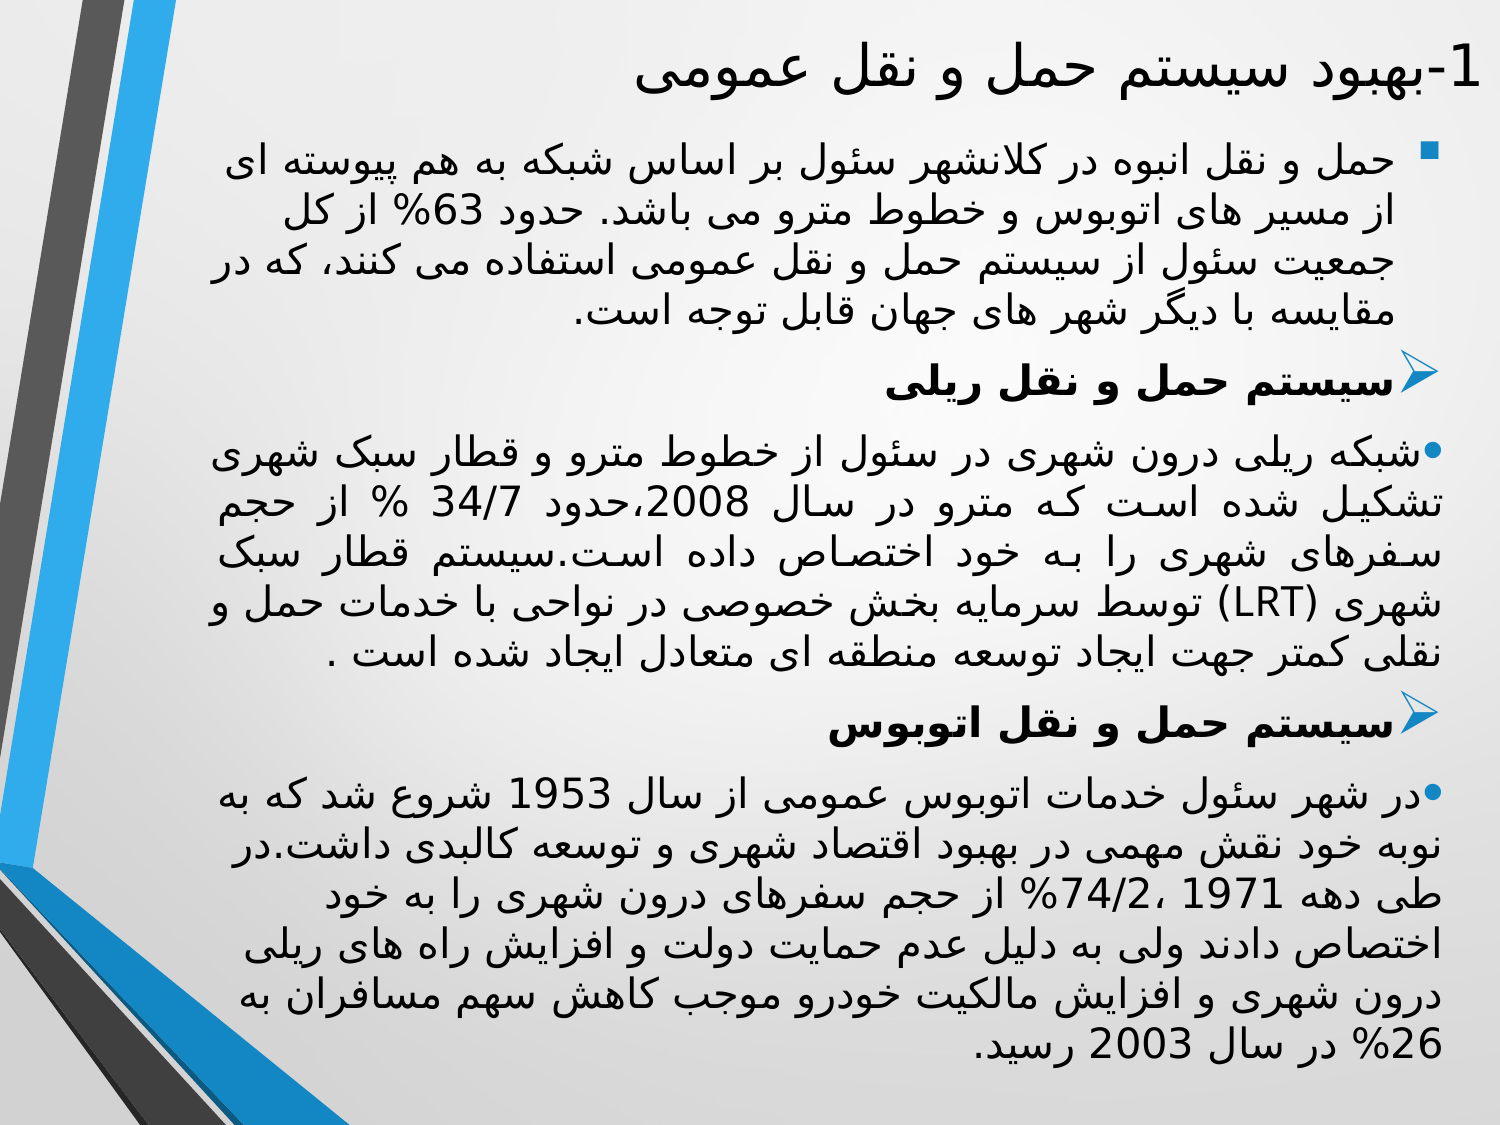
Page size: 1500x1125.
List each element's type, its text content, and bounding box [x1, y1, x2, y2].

list حمل و نقل انبوه در کلانشهر سئول بر اساس شبکه به هم پیوسته ای از مسیر های اتوبوس و خطوط مترو می باشد. حدود 63% از کل جمعیت سئول از سیستم حمل و نقل عمومی استفاده می کنند، که در مقایسه با دیگر شهر های جهان قابل توجه است. سیستم حمل و نقل ریلی شبکه ریلی درون شهری در سئول از خطوط مترو و قطار سبک شهری تشکیل شده است که مترو در سال 2008،حدود 34/7 % از حجم سفرهای شهری را به خود اختصاص داده است.سیستم قطار سبک شهری (LRT) توسط سرمایه بخش خصوصی در نواحی با خدمات حمل و نقلی کمتر جهت ایجاد توسعه منطقه ای متعادل ایجاد شده است . سیستم حمل و نقل اتوبوس در شهر سئول خدمات اتوبوس عمومی از سال 1953 شروع شد که به نوبه خود نقش مهمی در بهبود اقتصاد شهری و توسعه کالبدی داشت.در طی دهه 1971 ،74/2% از حجم سفرهای درون شهری را به خود اختصاص دادند ولی به دلیل عدم حمایت دولت و افزایش راه های ریلی درون شهری و افزایش مالکیت خودرو موجب کاهش سهم مسافران به 26% در سال 2003 رسید. [194, 326, 1459, 873]
title 1-بهبود سیستم حمل و نقل عمومی [236, 0, 1500, 226]
